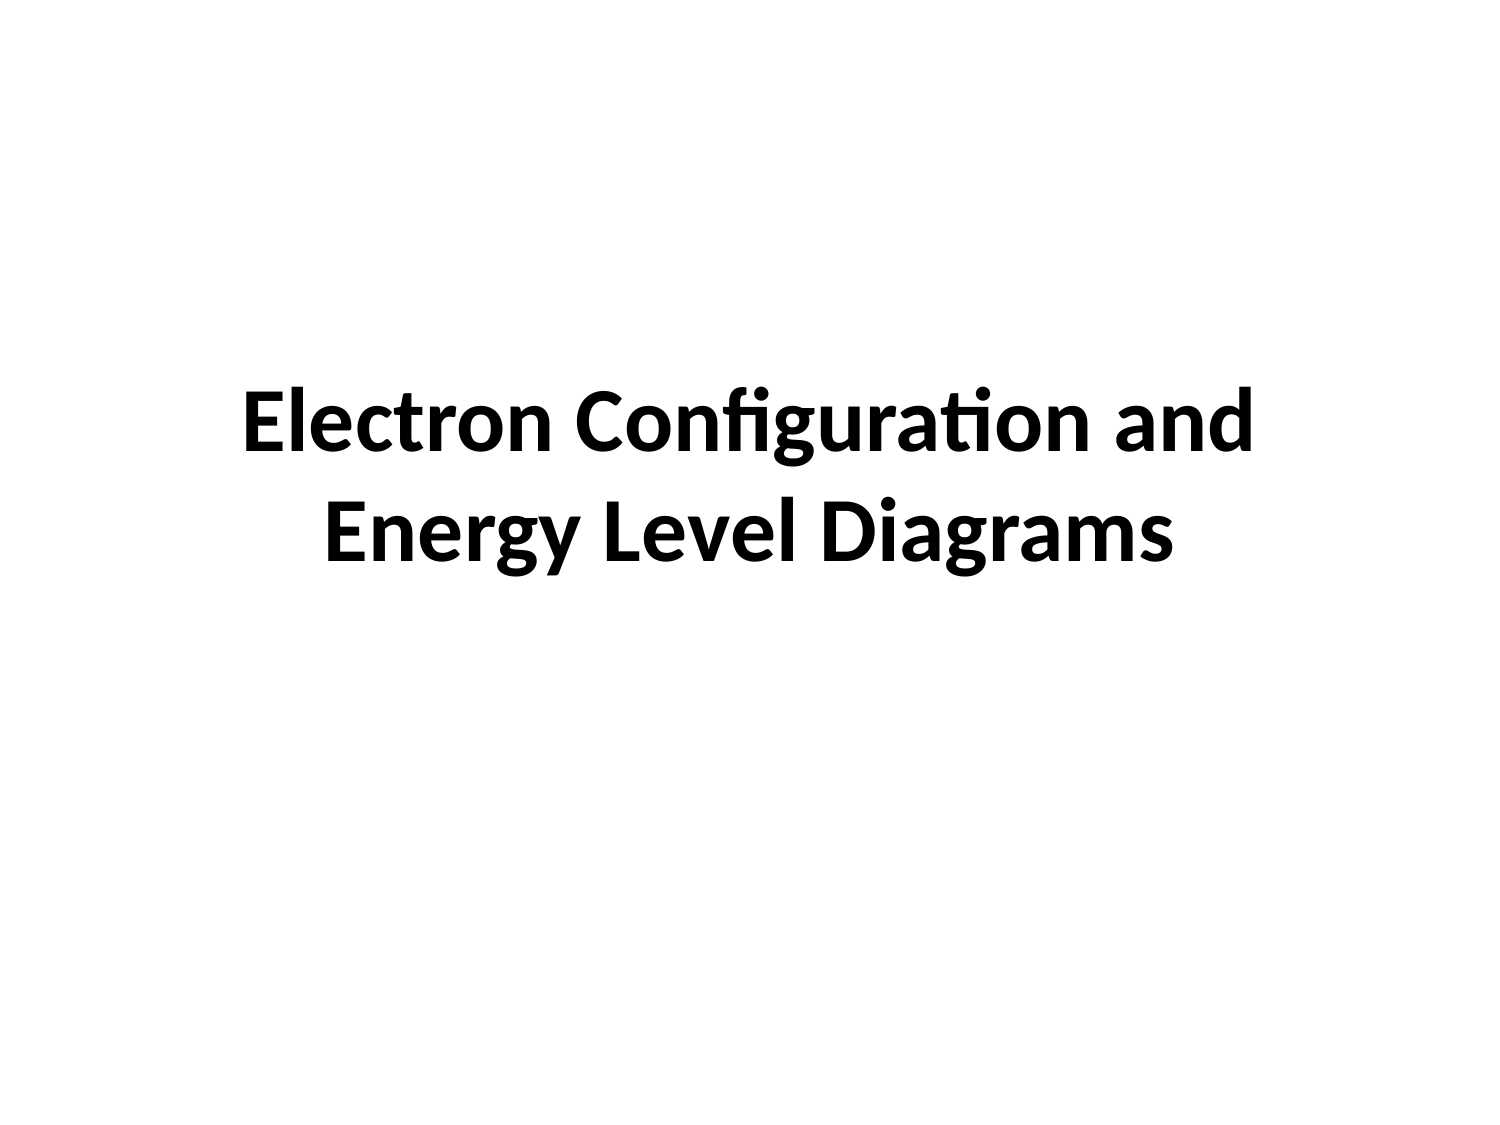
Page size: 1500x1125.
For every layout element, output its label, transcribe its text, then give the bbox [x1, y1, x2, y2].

title Electron Configuration and Energy Level Diagrams [112, 349, 1388, 591]
